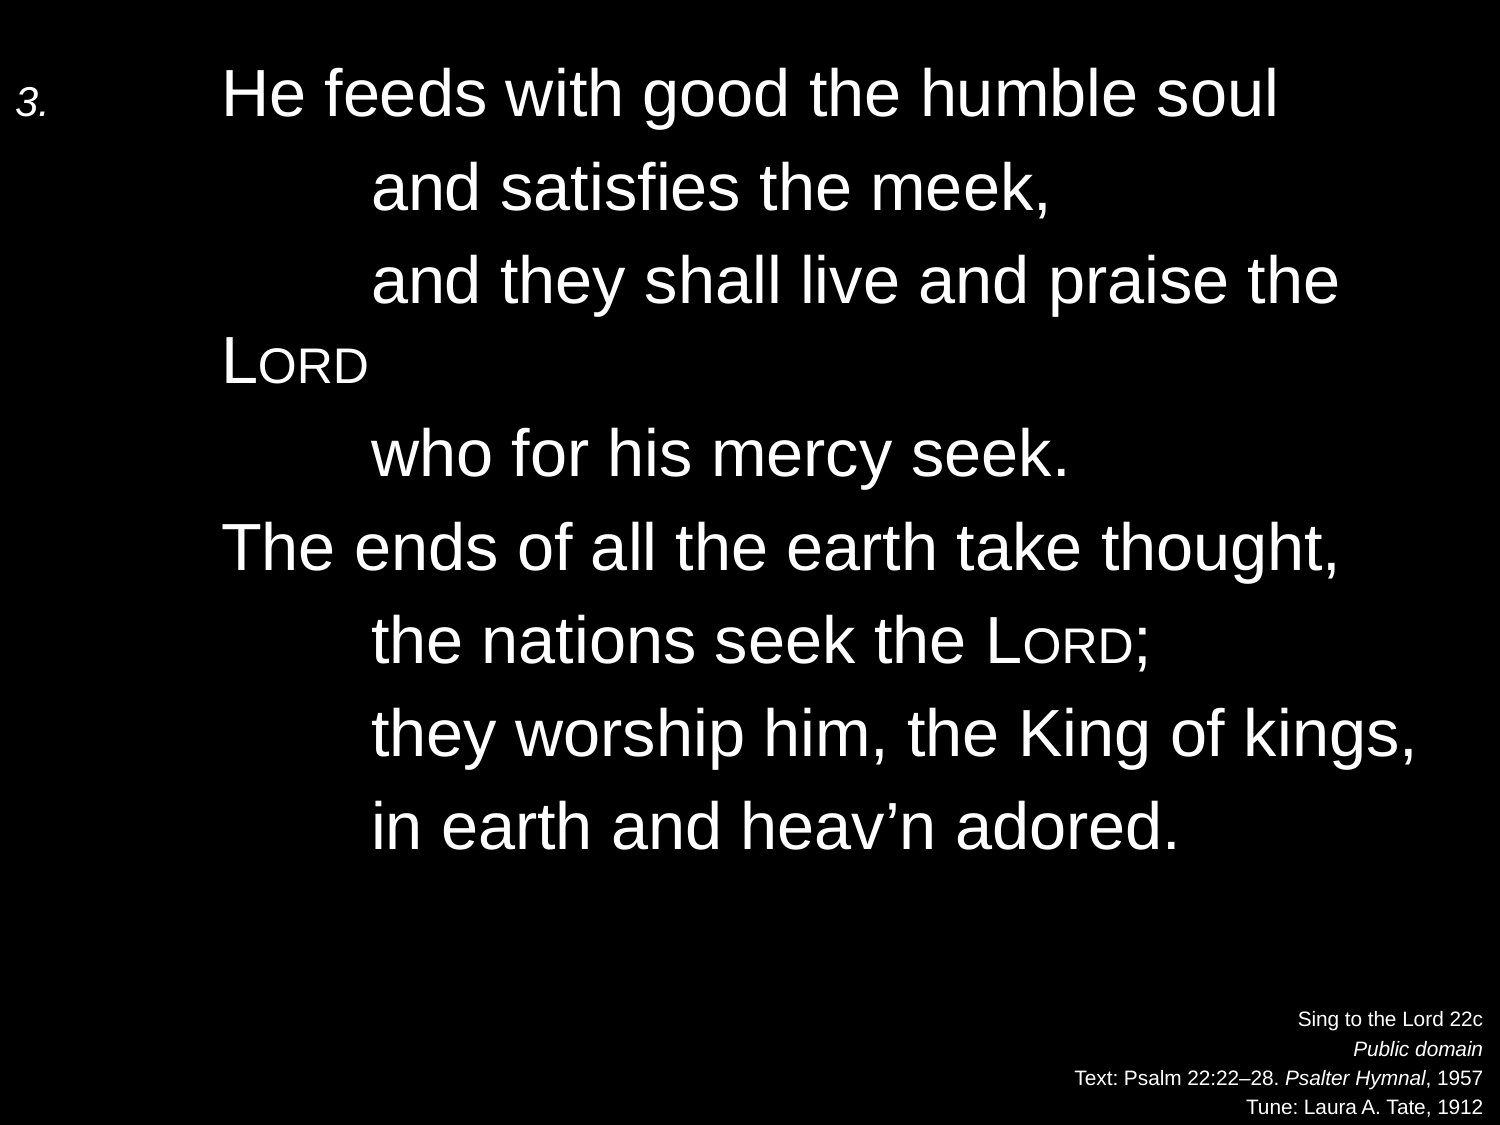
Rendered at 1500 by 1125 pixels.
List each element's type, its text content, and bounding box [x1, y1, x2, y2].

list 3. He feeds with good the humble soul and satisfies the meek, and they shall live and praise the Lord who for his mercy seek. The ends of all the earth take thought, the nations seek the Lord; they worship him, the King of kings, in earth and heav’n adored. [0, 42, 1500, 1047]
text_box Sing to the Lord 22c Public domain Text: Psalm 22:22–28. Psalter Hymnal, 1957 Tune: Laura A. Tate, 1912 [0, 998, 1498, 1125]
